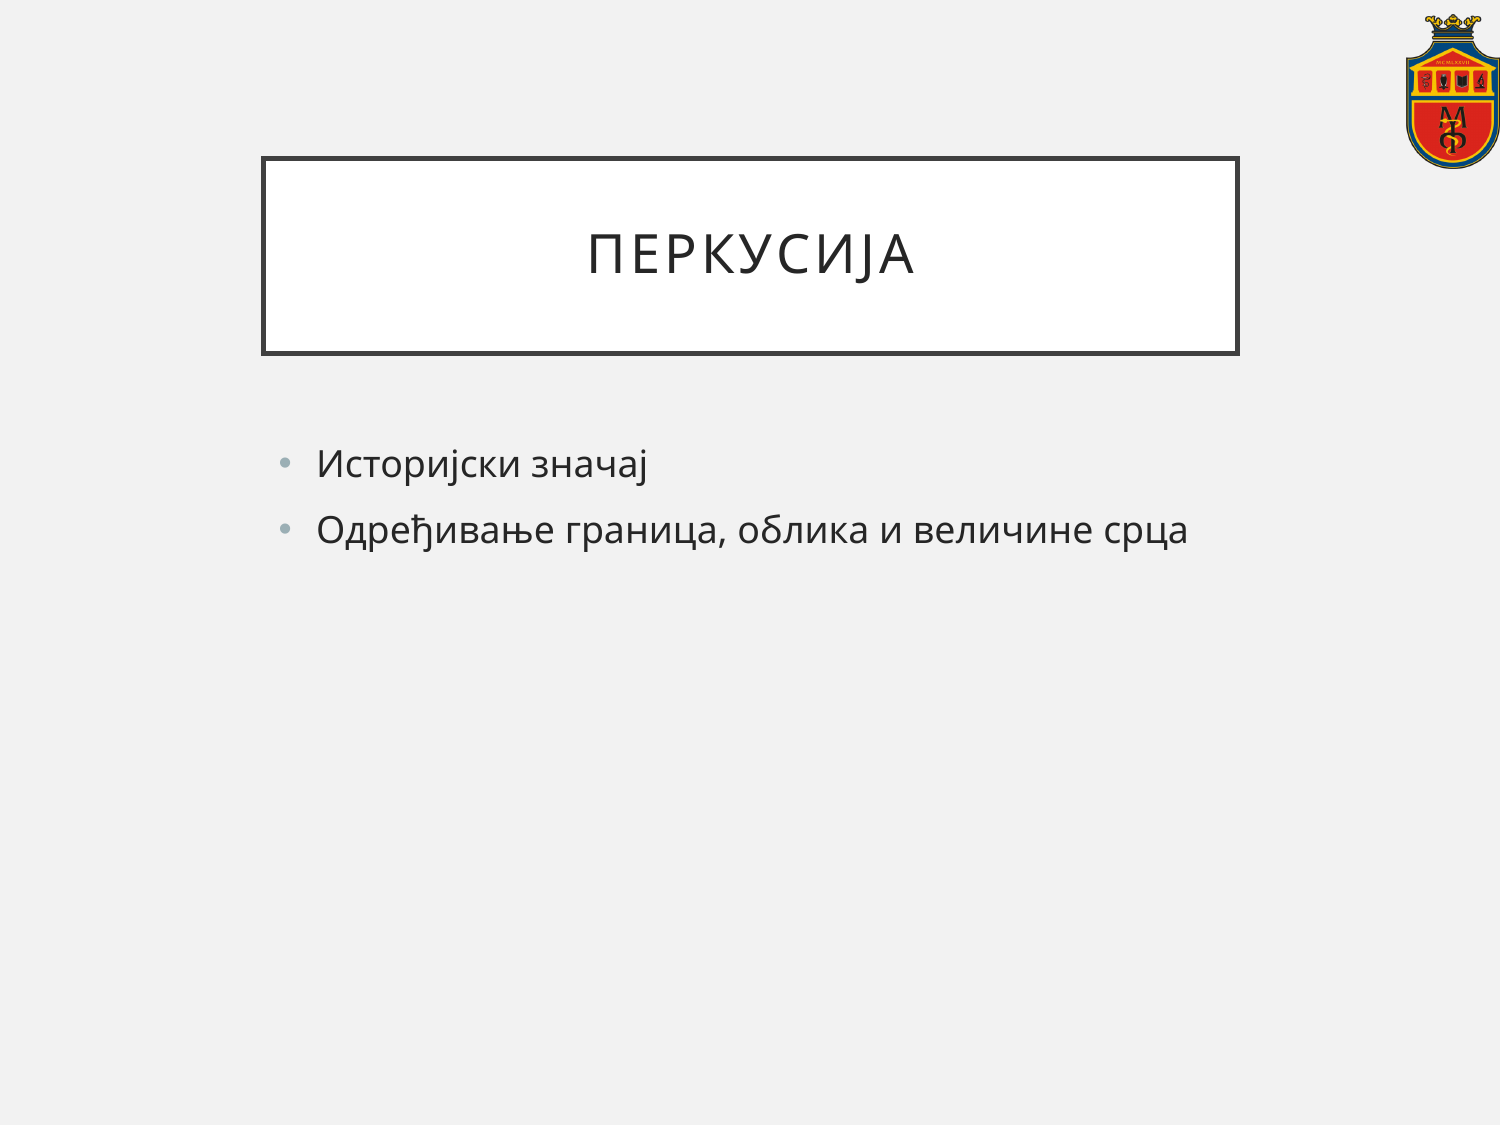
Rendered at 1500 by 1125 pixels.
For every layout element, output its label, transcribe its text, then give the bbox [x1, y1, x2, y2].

picture [1406, 14, 1500, 169]
title Перкусија [261, 156, 1240, 356]
list Историјски значај Одређивање граница, облика и величине срца [263, 432, 1238, 942]
